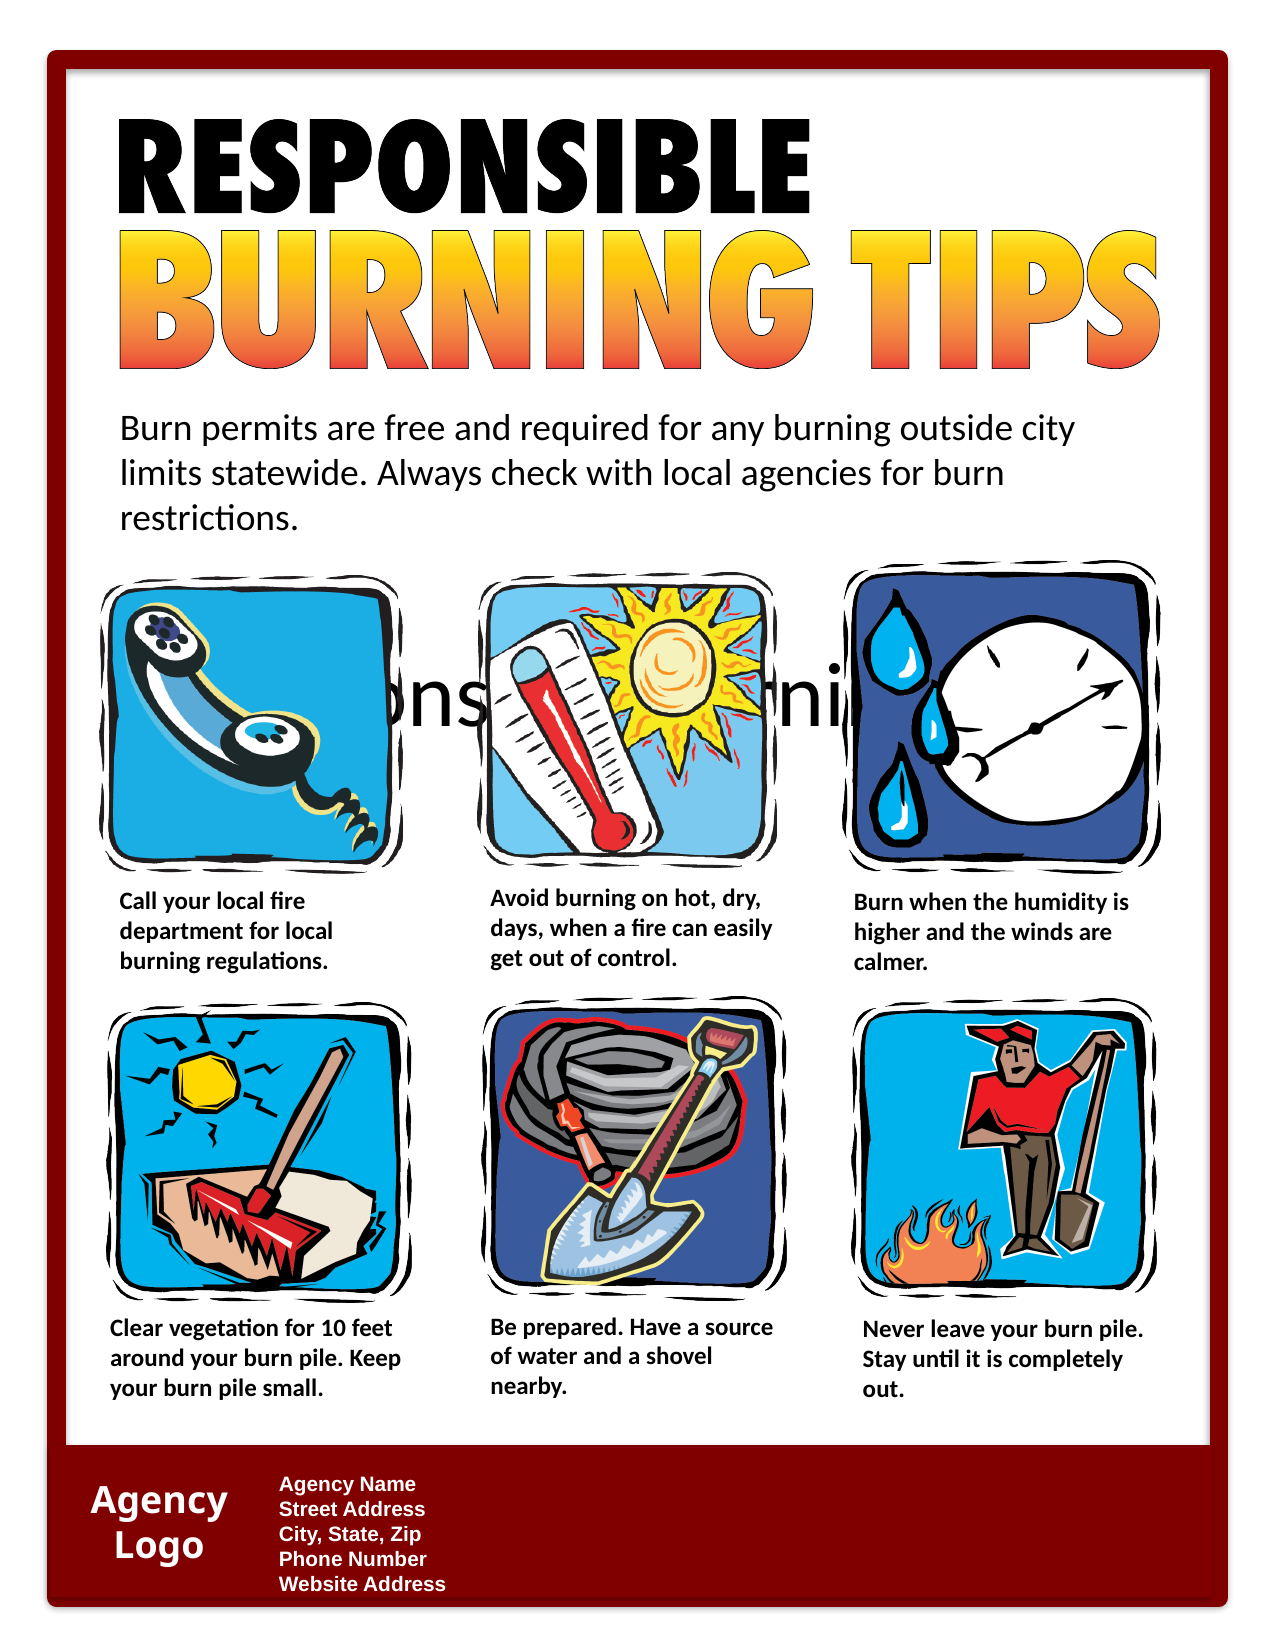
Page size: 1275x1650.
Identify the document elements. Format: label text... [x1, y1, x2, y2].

picture [119, 119, 1160, 369]
picture [99, 574, 403, 874]
text_box Burn when the humidity is higher and the winds are calmer. [853, 885, 1157, 976]
text_box Agency Name Street Address City, State, Zip Phone Number Website Address [278, 1470, 526, 1596]
text_box Agency Logo [68, 1476, 250, 1567]
text_box Call your local fire department for local burning regulations. [119, 885, 410, 975]
text_box Clear vegetation for 10 feet around your burn pile. Keep your burn pile small. [110, 1311, 432, 1402]
picture [841, 559, 1161, 875]
picture [477, 572, 777, 869]
text_box Burn permits are free and required for any burning outside city limits statewide. Always check with local agencies for burn restrictions. [119, 402, 1160, 539]
picture [106, 1002, 412, 1303]
text_box [56, 59, 1220, 1598]
picture [480, 996, 787, 1301]
text_box Be prepared. Have a source of water and a shovel nearby. [490, 1309, 793, 1400]
picture [851, 998, 1157, 1299]
text_box Never leave your burn pile. Stay until it is completely out. [862, 1312, 1166, 1403]
text_box Avoid burning on hot, dry, days, when a fire can easily get out of control. [490, 881, 793, 972]
text_box [49, 1444, 1213, 1598]
